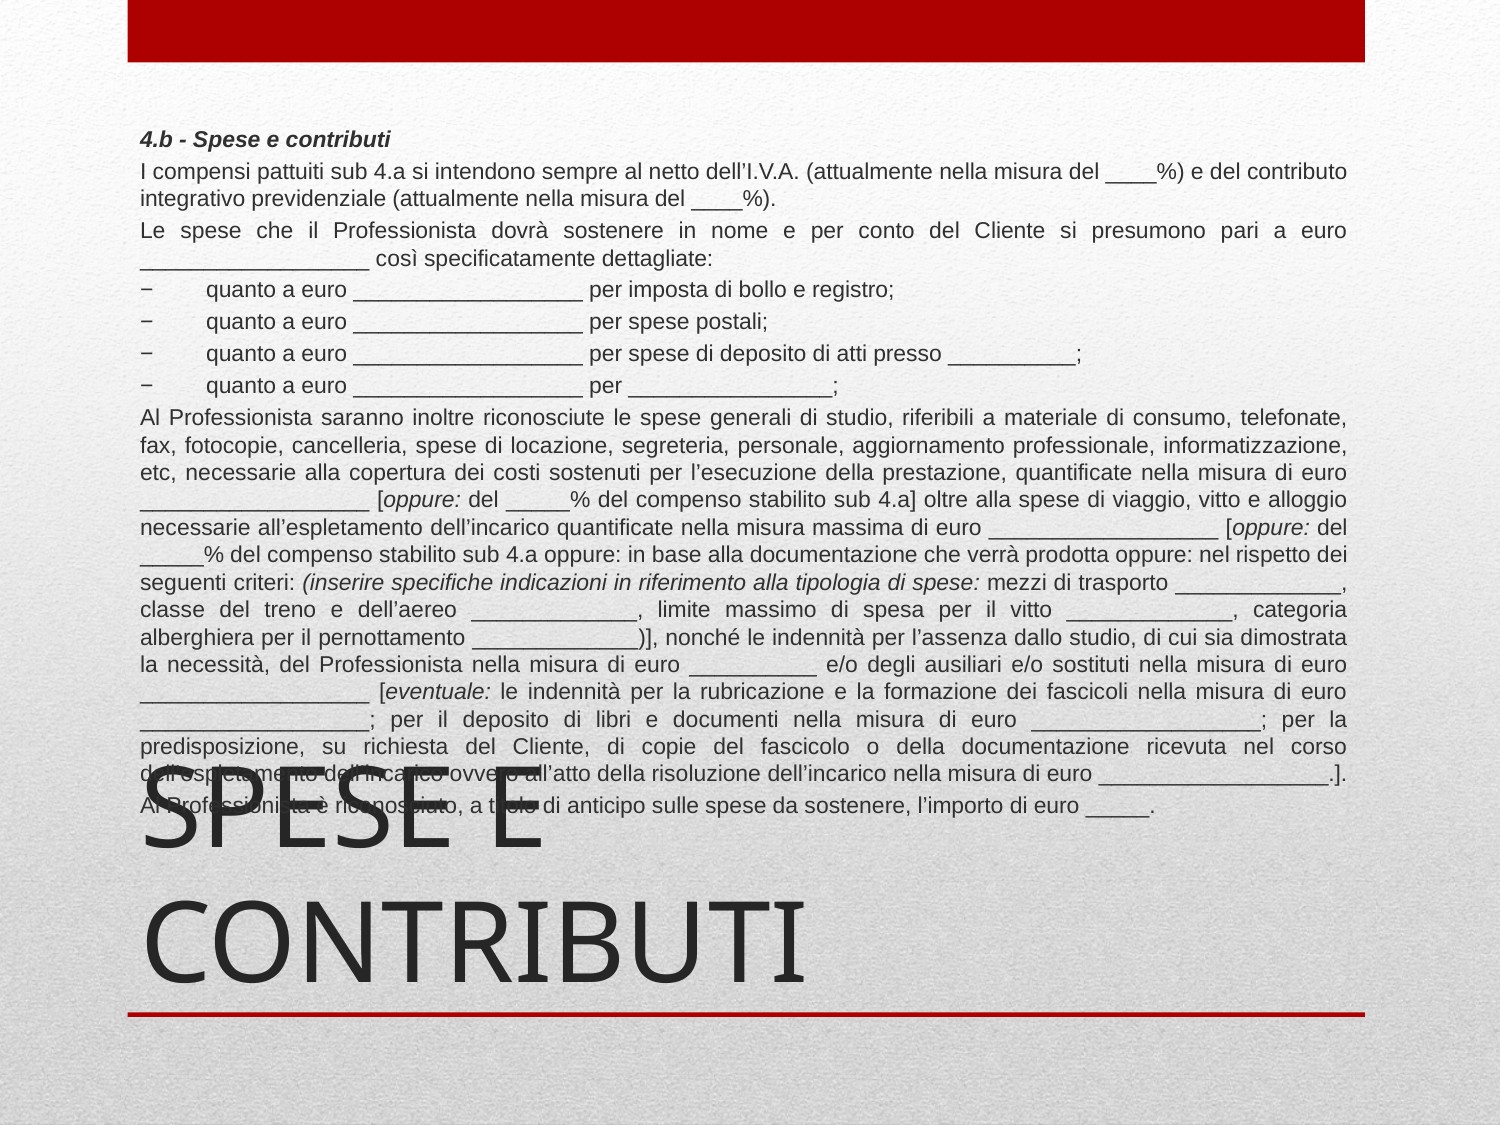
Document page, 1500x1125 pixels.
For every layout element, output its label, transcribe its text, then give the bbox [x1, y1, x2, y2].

title SPESE E CONTRIBUTI [125, 862, 1238, 1013]
list 4.b - Spese e contributi I compensi pattuiti sub 4.a si intendono sempre al netto dell’I.V.A. (attualmente nella misura del ____%) e del contributo integrativo previdenziale (attualmente nella misura del ____%). Le spese che il Professionista dovrà sostenere in nome e per conto del Cliente si presumono pari a euro __________________ così specificatamente dettagliate: − quanto a euro __________________ per imposta di bollo e registro; − quanto a euro __________________ per spese postali; − quanto a euro __________________ per spese di deposito di atti presso __________; − quanto a euro __________________ per ________________; Al Professionista saranno inoltre riconosciute le spese generali di studio, riferibili a materiale di consumo, telefonate, fax, fotocopie, cancelleria, spese di locazione, segreteria, personale, aggiornamento professionale, informatizzazione, etc, necessarie alla copertura dei costi sostenuti per l’esecuzione della prestazione, quantificate nella misura di euro __________________ [oppure: del _____% del compenso stabilito sub 4.a] oltre alla spese di viaggio, vitto e alloggio necessarie all’espletamento dell’incarico quantificate nella misura massima di euro __________________ [oppure: del _____% del compenso stabilito sub 4.a oppure: in base alla documentazione che verrà prodotta oppure: nel rispetto dei seguenti criteri: (inserire specifiche indicazioni in riferimento alla tipologia di spese: mezzi di trasporto _____________, classe del treno e dell’aereo _____________, limite massimo di spesa per il vitto _____________, categoria alberghiera per il pernottamento _____________)], nonché le indennità per l’assenza dallo studio, di cui sia dimostrata la necessità, del Professionista nella misura di euro __________ e/o degli ausiliari e/o sostituti nella misura di euro __________________ [eventuale: le indennità per la rubricazione e la formazione dei fascicoli nella misura di euro __________________; per il deposito di libri e documenti nella misura di euro __________________; per la predisposizione, su richiesta del Cliente, di copie del fascicolo o della documentazione ricevuta nel corso dell’espletamento dell’incarico ovvero all’atto della risoluzione dell’incarico nella misura di euro __________________.]. Al Professionista è riconosciuto, a titolo di anticipo sulle spese da sostenere, l’importo di euro _____. [125, 112, 1363, 862]
